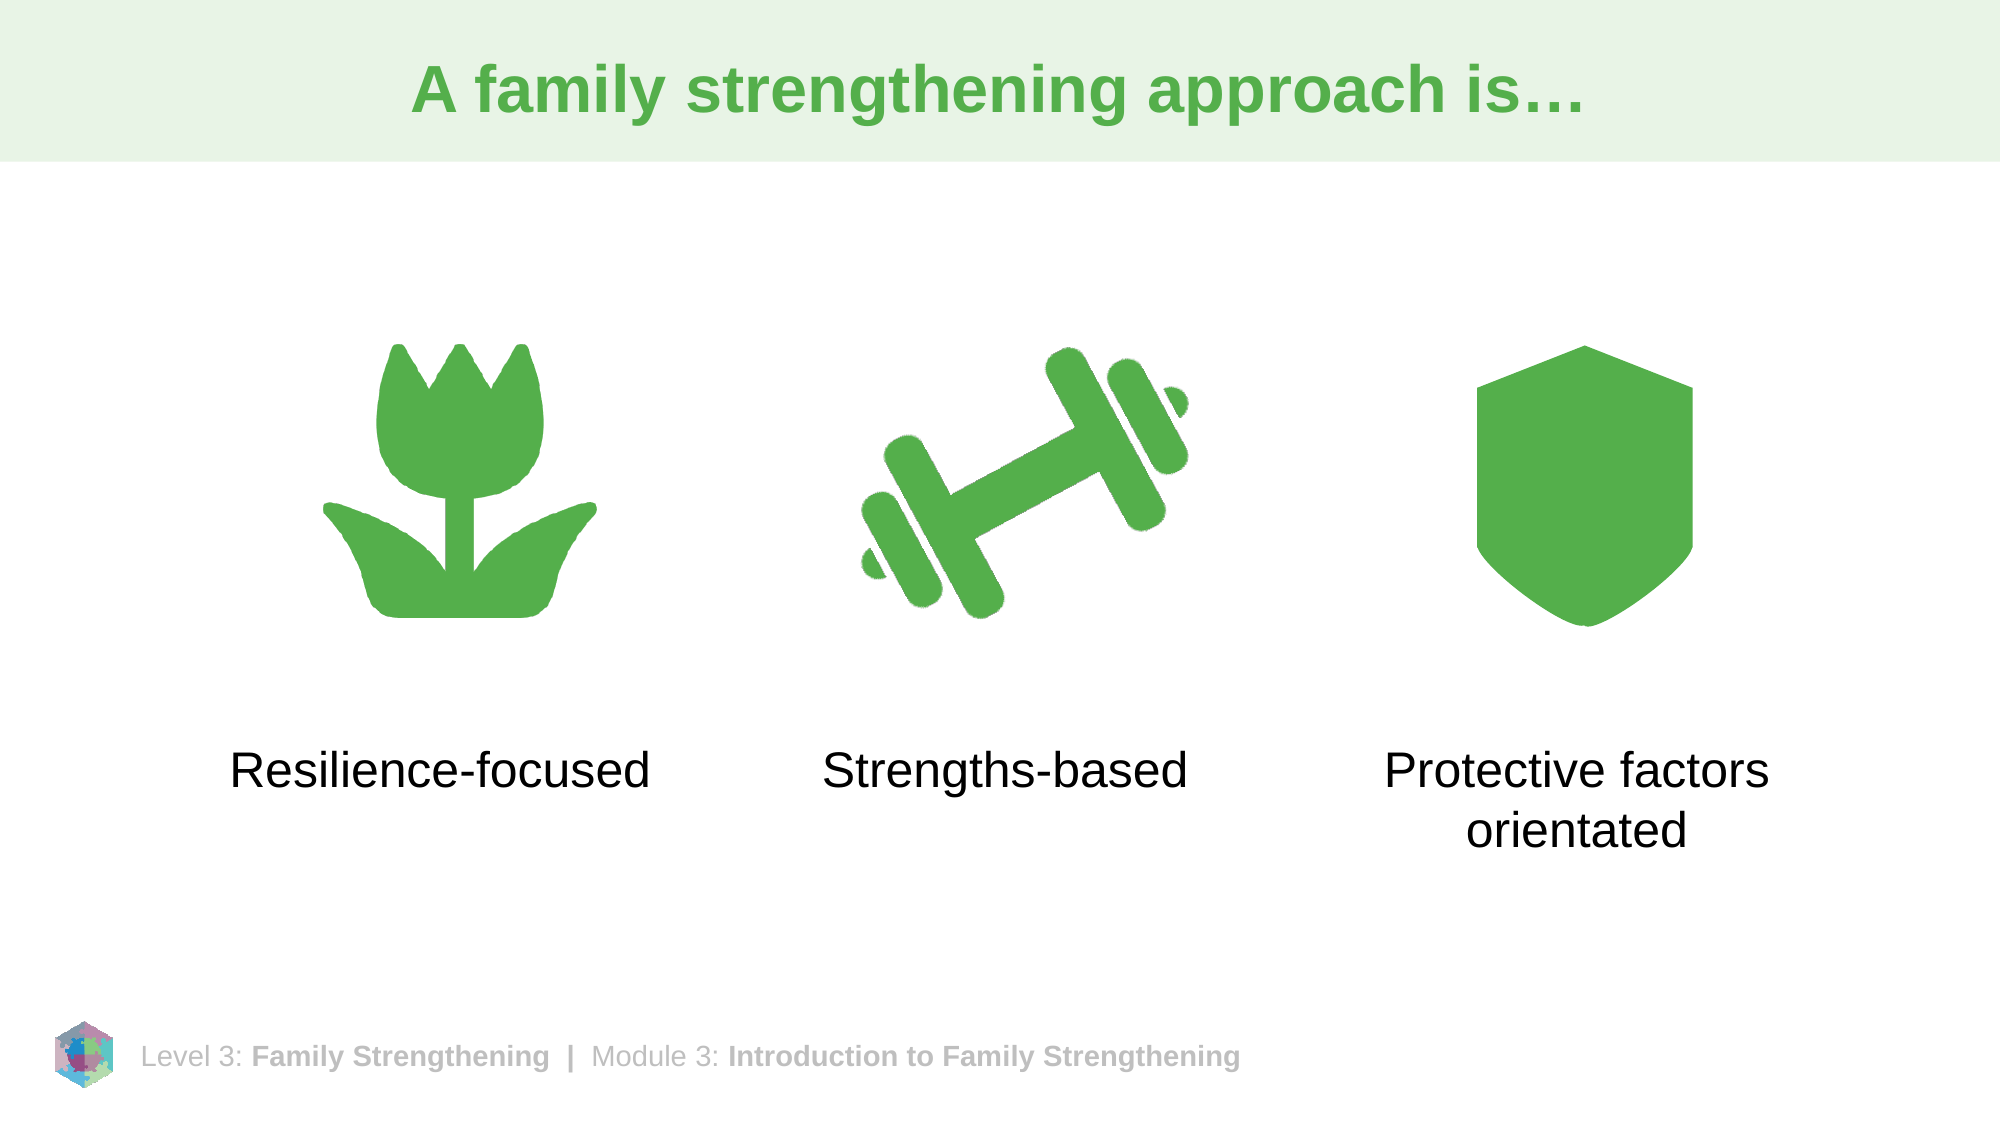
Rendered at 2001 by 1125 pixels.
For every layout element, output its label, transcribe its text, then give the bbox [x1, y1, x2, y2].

picture [754, 213, 1295, 730]
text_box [1476, 345, 1693, 604]
picture [55, 1021, 113, 1088]
text_box Strengths-based [765, 730, 1259, 865]
title A family strengthening approach is… [137, 19, 1863, 163]
picture [286, 307, 633, 654]
text_box Resilience-focused [200, 730, 694, 865]
text_box Protective factors orientated [1330, 730, 1824, 865]
